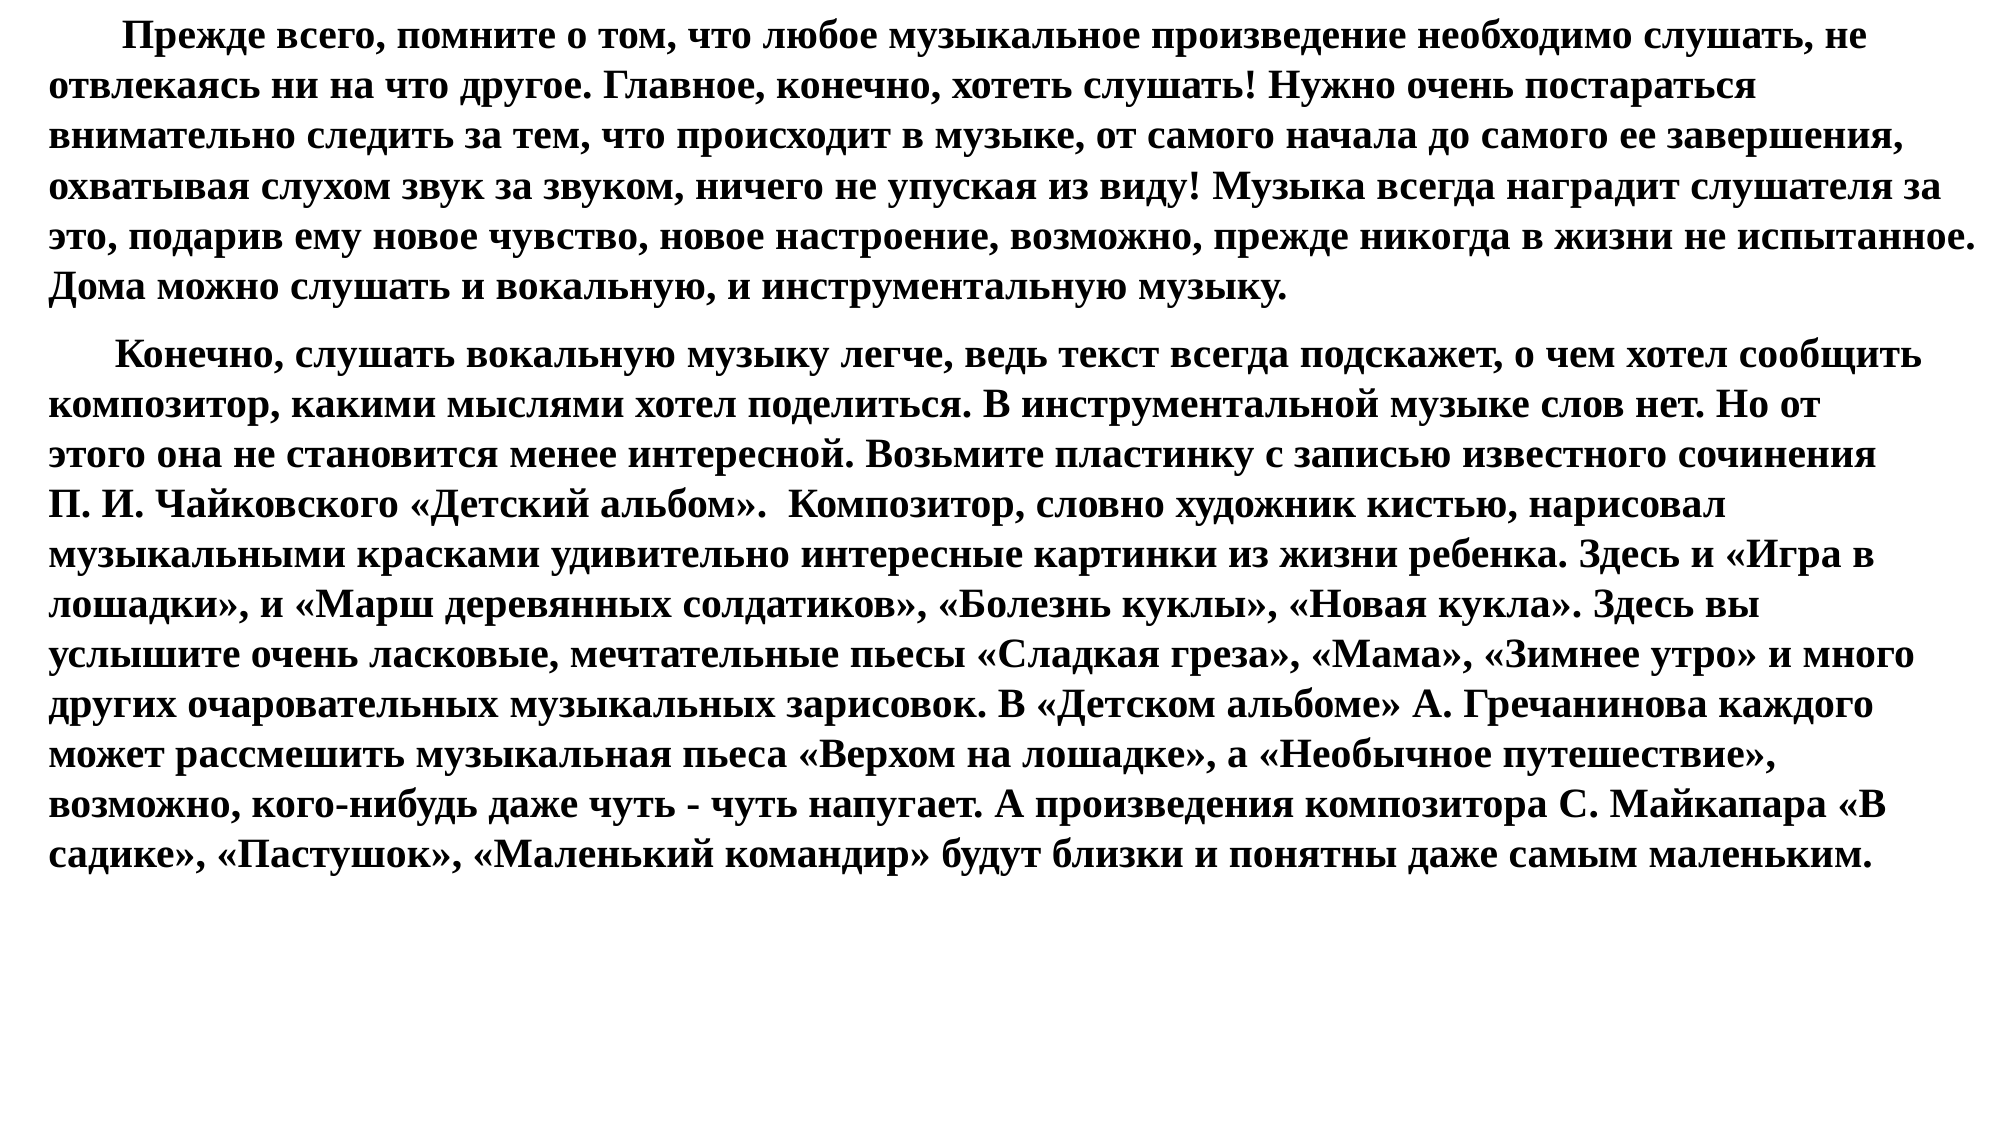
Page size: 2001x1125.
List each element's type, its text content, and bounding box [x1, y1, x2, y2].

text_box Конечно, слушать вокальную музыку легче, ведь текст всегда подскажет, о чем хотел сообщить композитор, какими мыслями хотел поделиться. В инструментальной музыке слов нет. Но от этого она не становится менее интересной. Возьмите пластинку с записью известного сочинения П. И. Чайковского «Детский альбом». Композитор, словно художник кистью, нарисовал музыкальными красками удивительно интересные картинки из жизни ребенка. Здесь и «Игра в лошадки», и «Марш деревянных солдатиков», «Болезнь куклы», «Новая кукла». Здесь вы услышите очень ласковые, мечтательные пьесы «Сладкая греза», «Мама», «Зимнее утро» и много других очаровательных музыкальных зарисовок. В «Детском альбоме» А. Гречанинова каждого может рассмешить музыкальная пьеса «Верхом на лошадке», а «Необычное путешествие», возможно, кого-нибудь даже чуть - чуть напугает. А произведения композитора С. Майкапара «В садике», «Пастушок», «Маленький командир» будут близки и понятны даже самым маленьким. [33, 318, 1944, 883]
text_box Прежде всего, помните о том, что любое музыкальное произведение необходимо слушать, не отвлекаясь ни на что другое. Главное, конечно, хотеть слушать! Нужно очень постараться внимательно следить за тем, что происходит в музыке, от самого начала до самого ее завершения, охватывая слухом звук за звуком, ничего не упуская из виду! Музыка всегда наградит слушателя за это, подарив ему новое чувство, новое настроение, возможно, прежде никогда в жизни не испытанное. Дома можно слушать и вокальную, и инструментальную музыку. [33, 0, 2000, 315]
